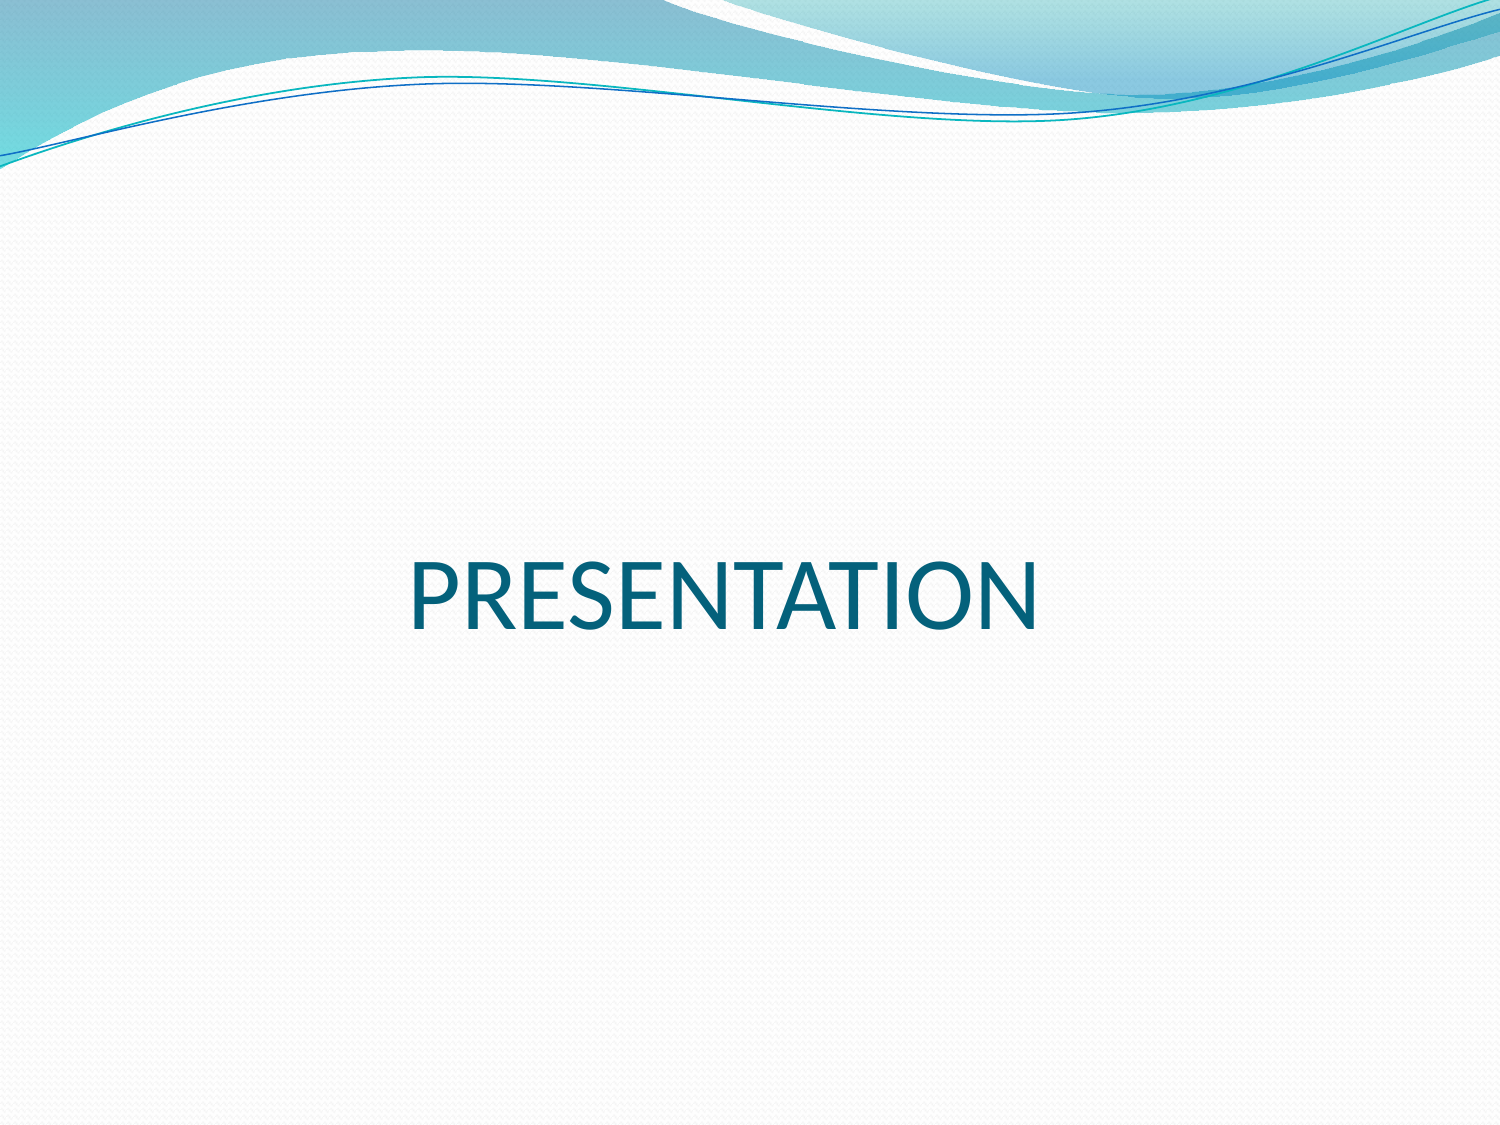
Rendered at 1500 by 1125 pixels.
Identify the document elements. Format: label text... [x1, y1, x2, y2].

title PRESENTATION [50, 462, 1400, 650]
